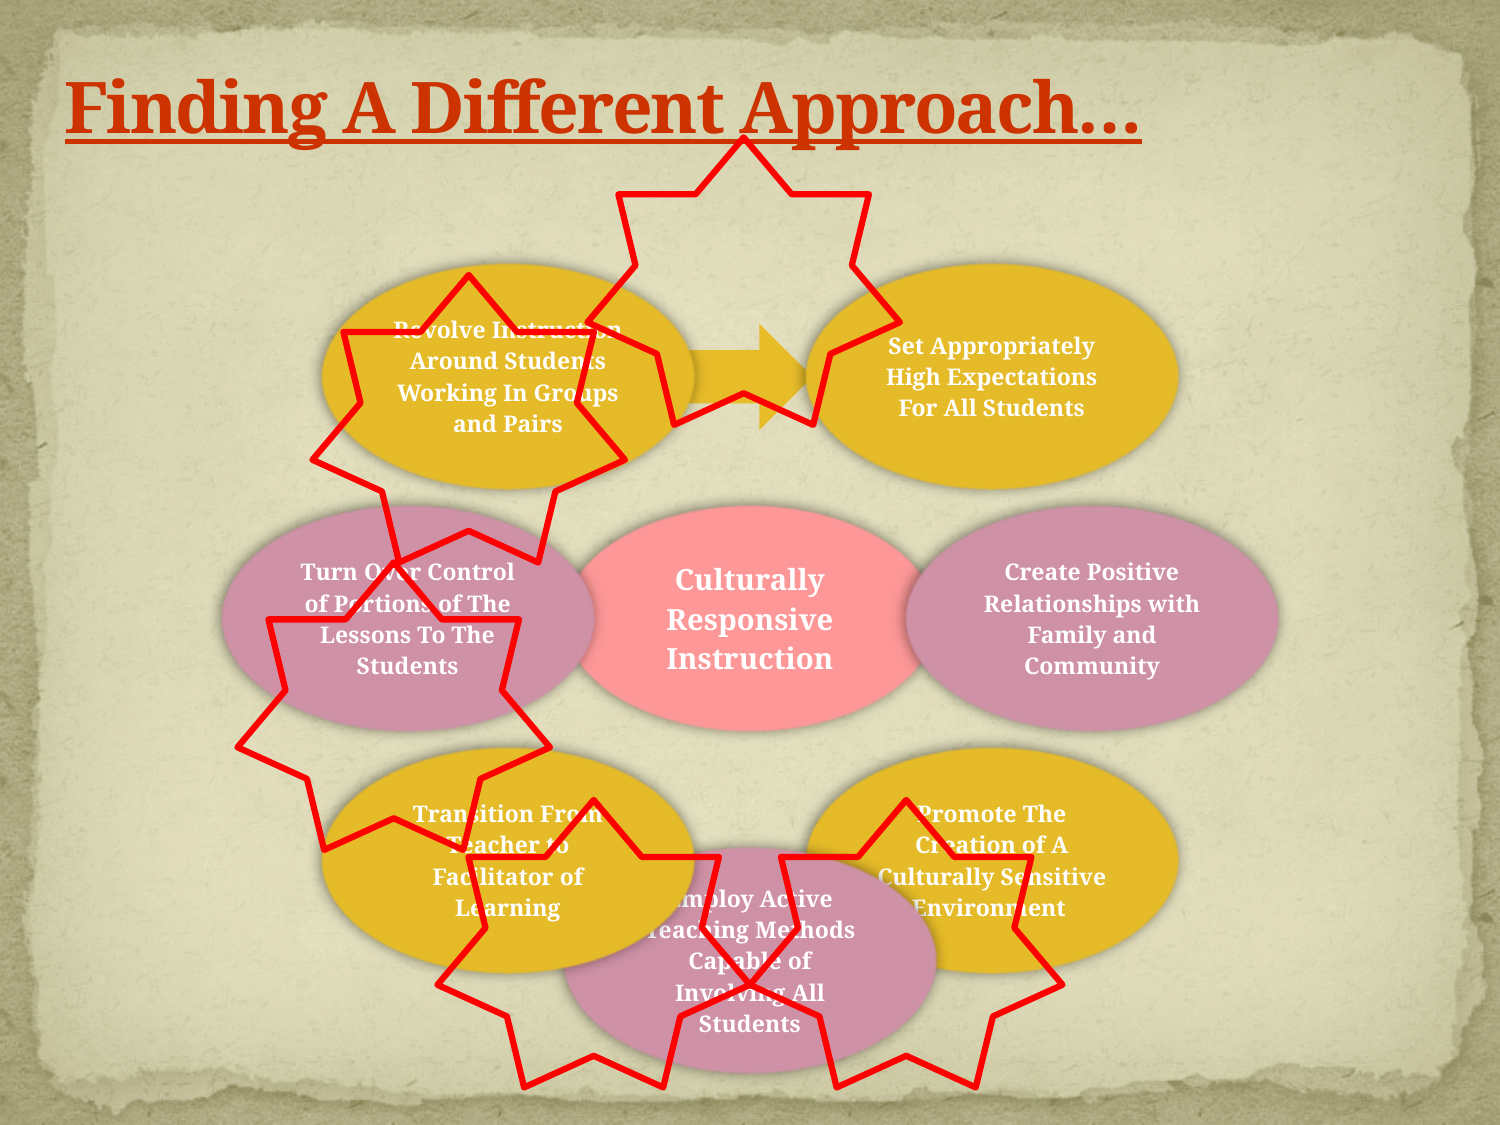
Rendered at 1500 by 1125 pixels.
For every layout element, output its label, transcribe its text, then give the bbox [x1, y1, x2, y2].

text_box [832, 1084, 852, 1091]
text_box [648, 1084, 668, 1091]
text_box [520, 1084, 540, 1091]
text_box [728, 134, 759, 150]
text_box [960, 1084, 980, 1091]
text_box Finding A Different Approach… [49, 50, 1488, 151]
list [3, 165, 1498, 1073]
